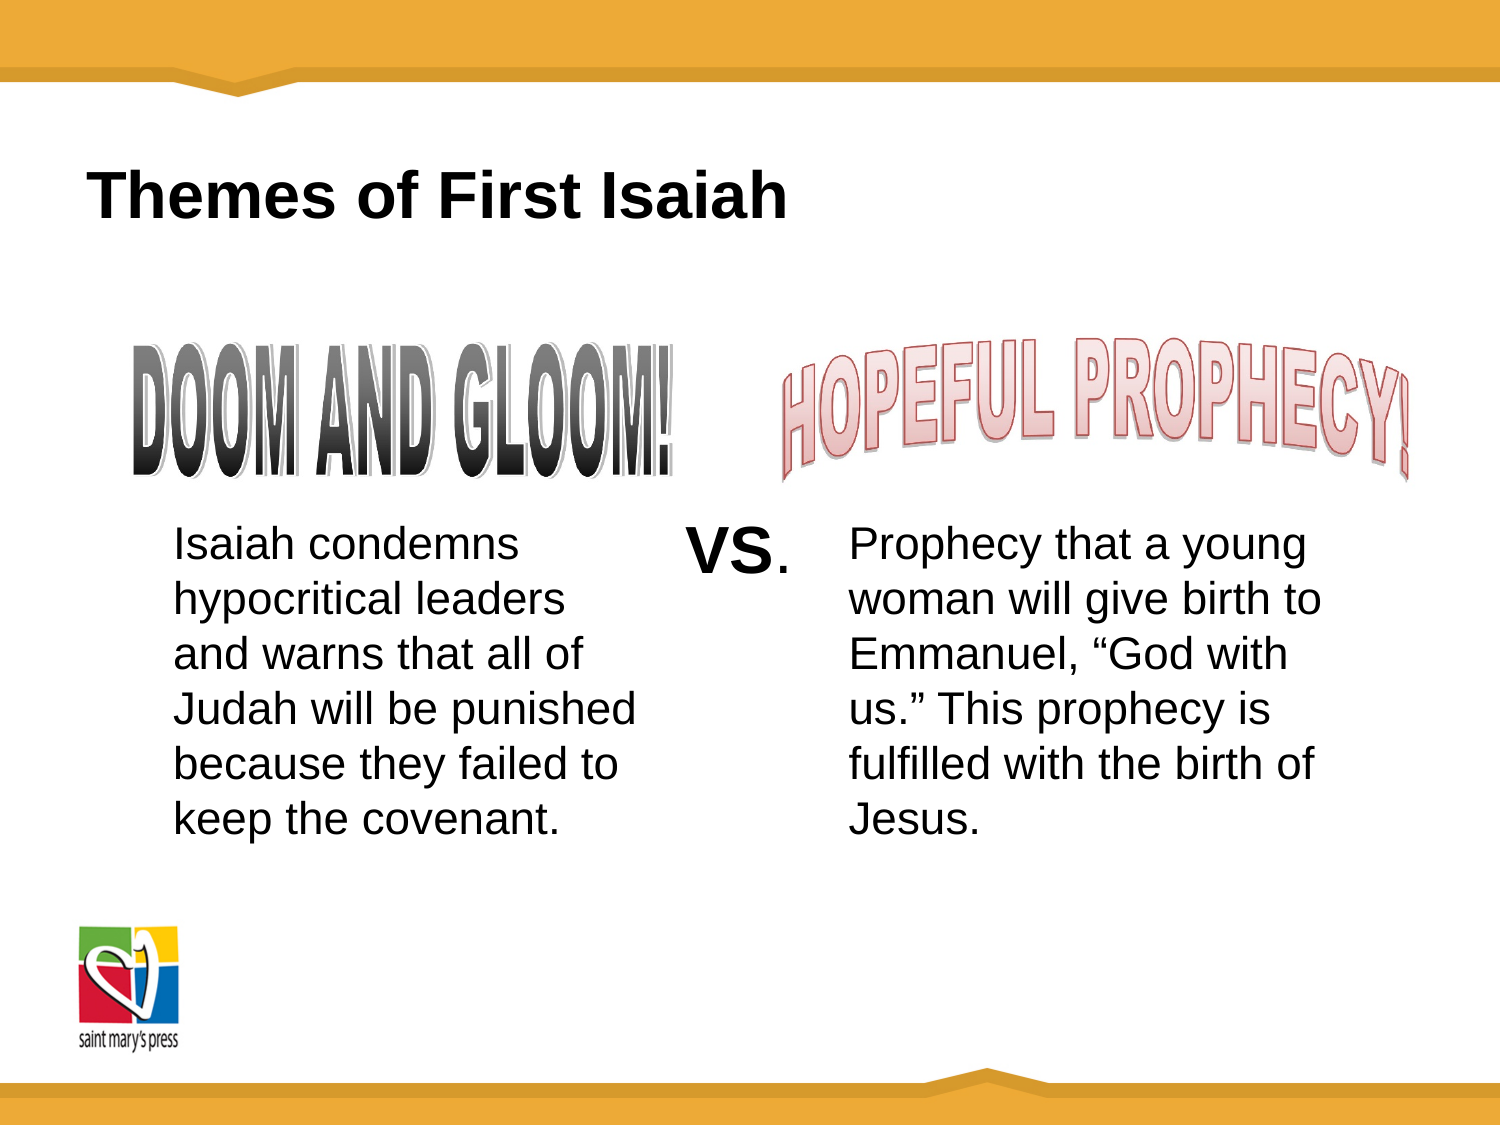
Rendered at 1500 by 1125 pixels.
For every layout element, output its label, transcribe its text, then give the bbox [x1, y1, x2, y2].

text_box VS. [670, 499, 858, 595]
picture [0, 0, 1500, 1125]
list Isaiah condemns hypocritical leaders and warns that all of Judah will be punished because they failed to keep the covenant. [158, 509, 691, 1113]
title Themes of First Isaiah [71, 147, 1421, 236]
text_box Prophecy that a young woman will give birth to Emmanuel, “God with us.” This prophecy is fulfilled with the birth of Jesus. [833, 509, 1365, 1113]
